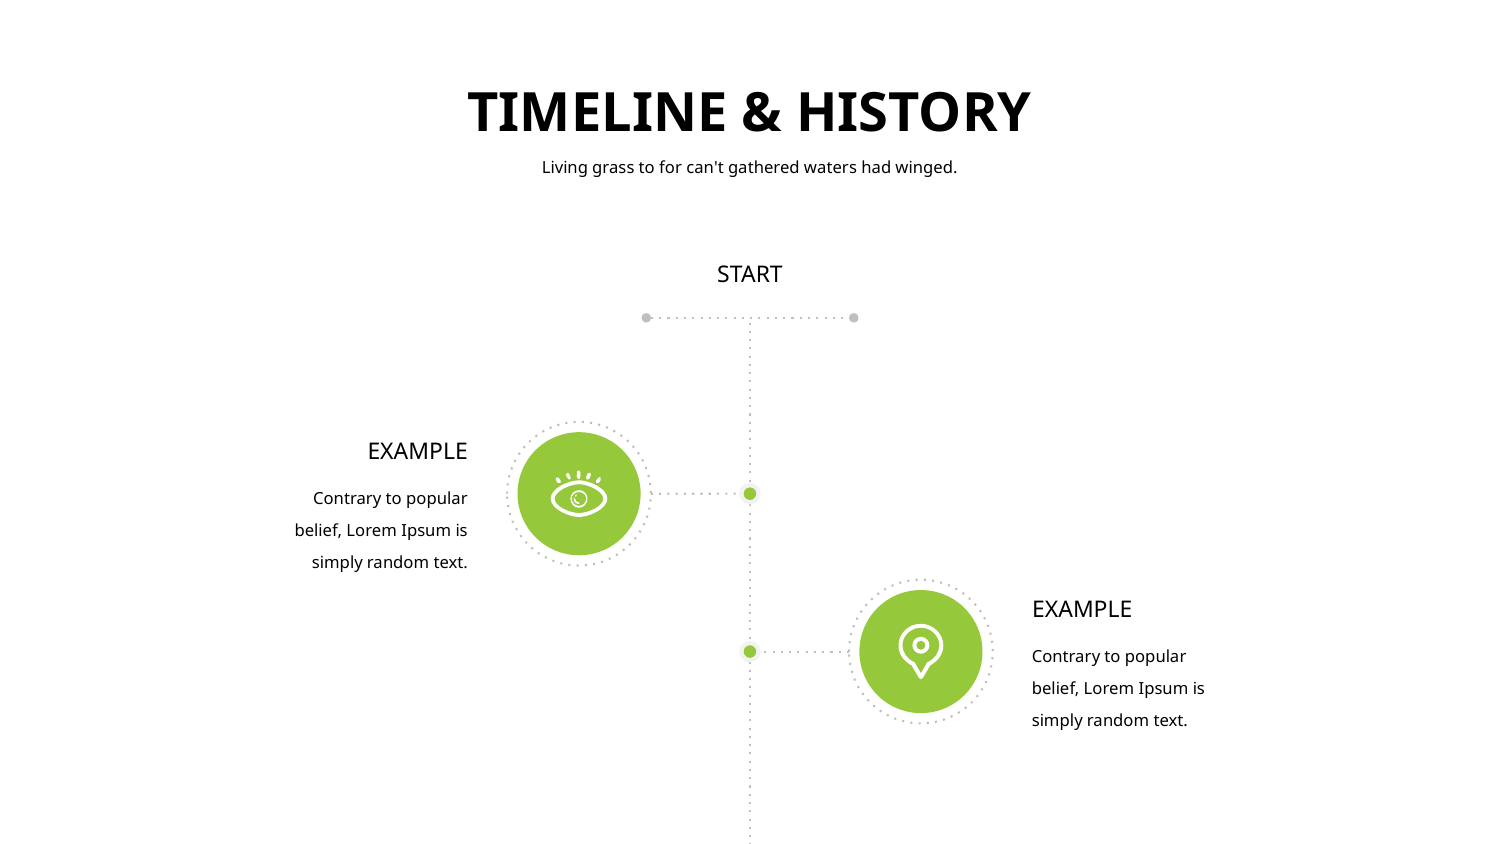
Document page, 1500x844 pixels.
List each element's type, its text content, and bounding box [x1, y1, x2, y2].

text_box [517, 432, 641, 556]
text_box [754, 644, 759, 660]
text_box [741, 644, 745, 659]
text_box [1020, 589, 1240, 714]
text_box [849, 579, 993, 724]
text_box [898, 623, 944, 680]
text_box Living grass to for can't gathered waters had winged. [491, 151, 1009, 182]
text_box [754, 486, 759, 502]
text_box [260, 431, 480, 557]
text_box [859, 590, 983, 714]
text_box [849, 313, 859, 323]
text_box START [663, 253, 837, 294]
text_box TIMELINE & HISTORY [365, 71, 1135, 149]
text_box [586, 472, 591, 480]
text_box [550, 480, 608, 517]
text_box [641, 313, 651, 323]
text_box [507, 421, 651, 566]
text_box [741, 486, 745, 496]
text_box [565, 472, 571, 480]
text_box [576, 470, 581, 479]
